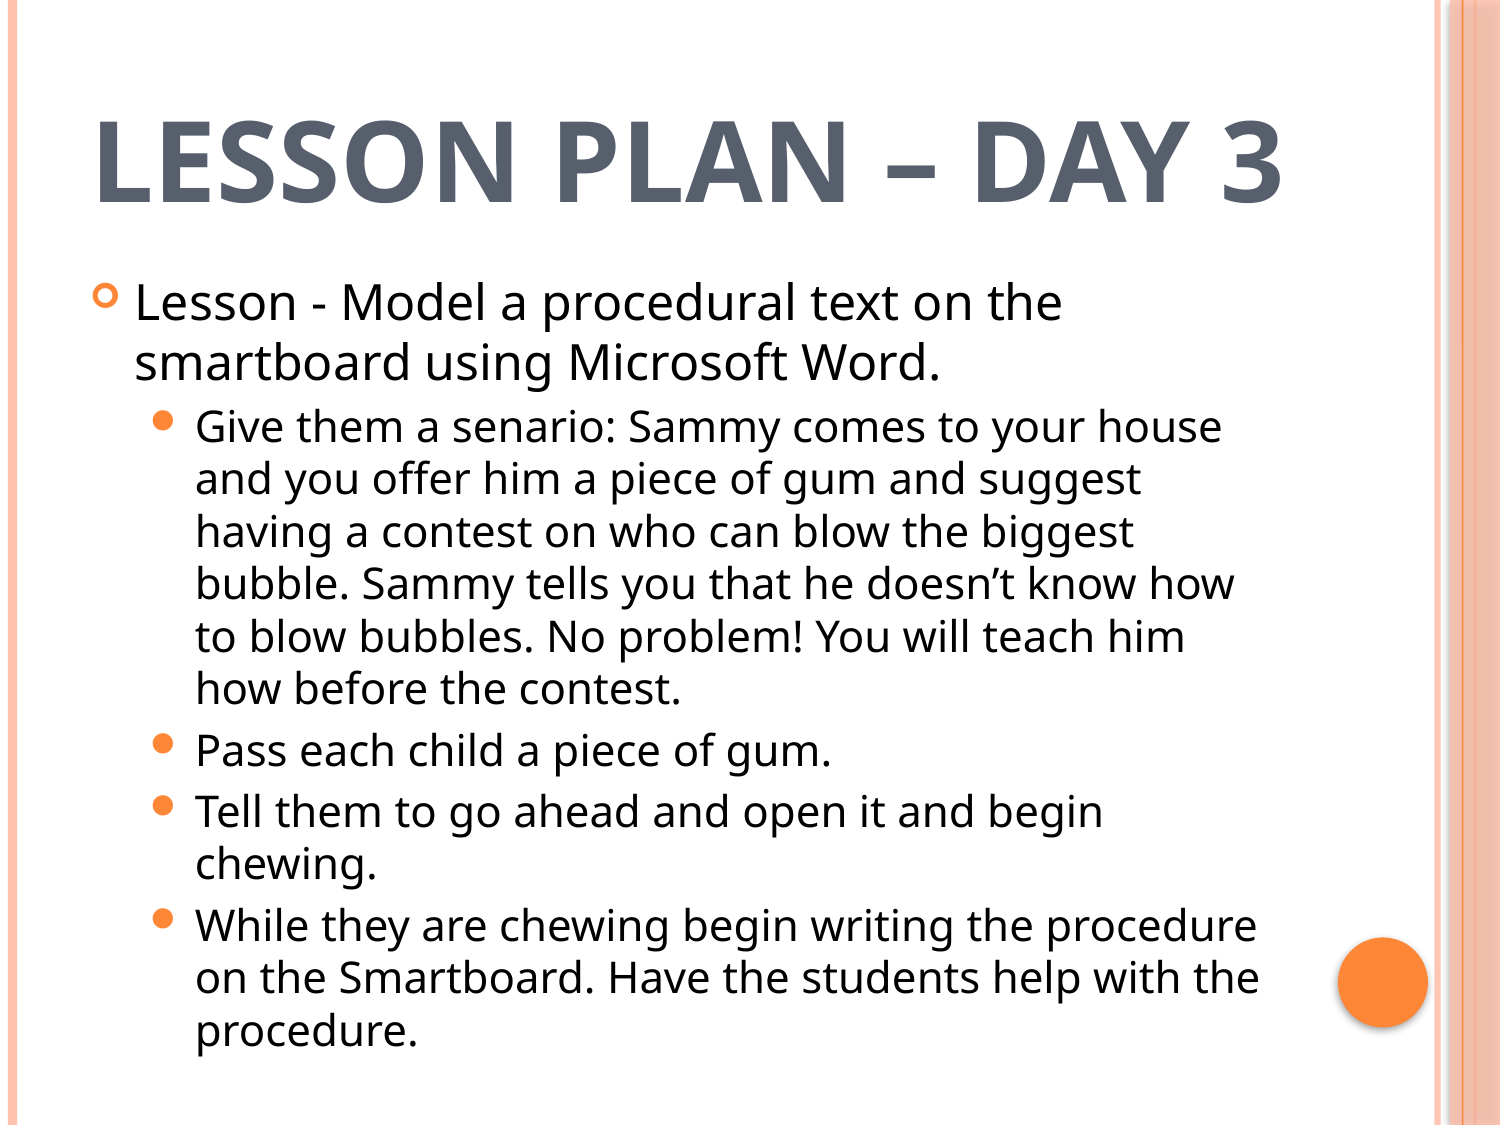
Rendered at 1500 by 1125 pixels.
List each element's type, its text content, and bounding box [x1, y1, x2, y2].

list Lesson - Model a procedural text on the smartboard using Microsoft Word. Give them a senario: Sammy comes to your house and you offer him a piece of gum and suggest having a contest on who can blow the biggest bubble. Sammy tells you that he doesn’t know how to blow bubbles. No problem! You will teach him how before the contest. Pass each child a piece of gum. Tell them to go ahead and open it and begin chewing. While they are chewing begin writing the procedure on the Smartboard. Have the students help with the procedure. [75, 262, 1300, 1062]
title Lesson Plan – Day 3 [75, 45, 1300, 233]
